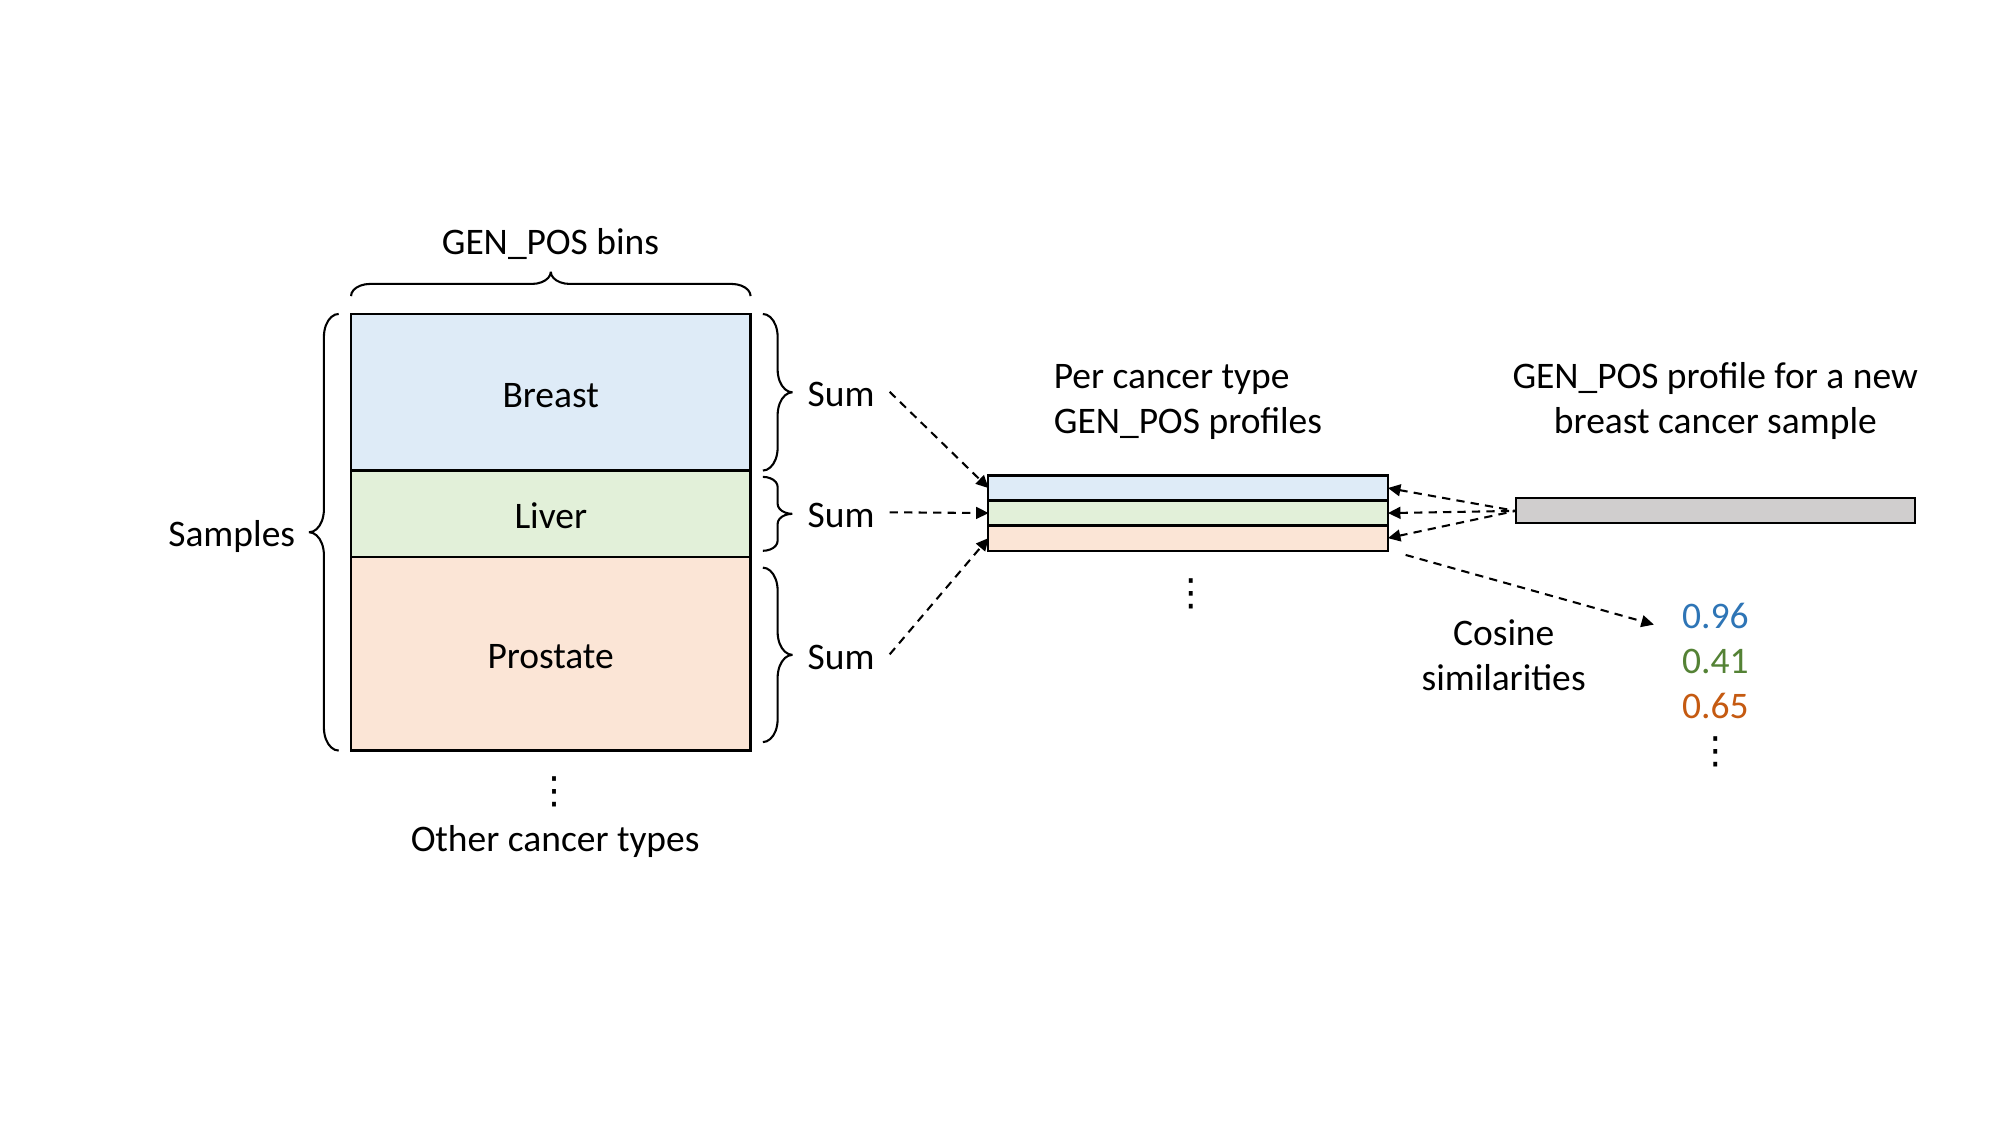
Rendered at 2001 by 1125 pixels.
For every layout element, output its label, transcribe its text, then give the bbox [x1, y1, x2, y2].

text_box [1388, 488, 1516, 510]
text_box [987, 474, 1389, 500]
text_box Per cancer type GEN_POS profiles [1039, 343, 1338, 449]
text_box Sum [792, 361, 890, 422]
text_box [987, 500, 1388, 525]
text_box Sum [792, 624, 890, 685]
text_box ⋮ [520, 758, 588, 819]
text_box Breast [350, 313, 752, 470]
text_box Prostate [350, 556, 752, 752]
text_box [762, 567, 792, 743]
text_box [762, 476, 792, 552]
text_box GEN_POS bins [427, 209, 675, 270]
text_box [987, 525, 1389, 552]
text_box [890, 392, 989, 489]
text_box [1405, 554, 1654, 625]
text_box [890, 538, 989, 655]
text_box [762, 313, 793, 472]
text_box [1388, 510, 1516, 539]
text_box GEN_POS profile for a new breast cancer sample [1497, 343, 1934, 449]
text_box [311, 313, 339, 752]
text_box ⋮ [1157, 560, 1225, 621]
text_box Sum [792, 482, 890, 543]
text_box [1516, 497, 1916, 524]
text_box 0.96 0.41 0.65 ⋮ [1667, 583, 1764, 779]
text_box Cosine similarities [1406, 625, 1601, 706]
text_box Samples [153, 501, 311, 562]
text_box Other cancer types [396, 806, 716, 867]
text_box Liver [350, 470, 752, 556]
text_box [350, 271, 752, 297]
